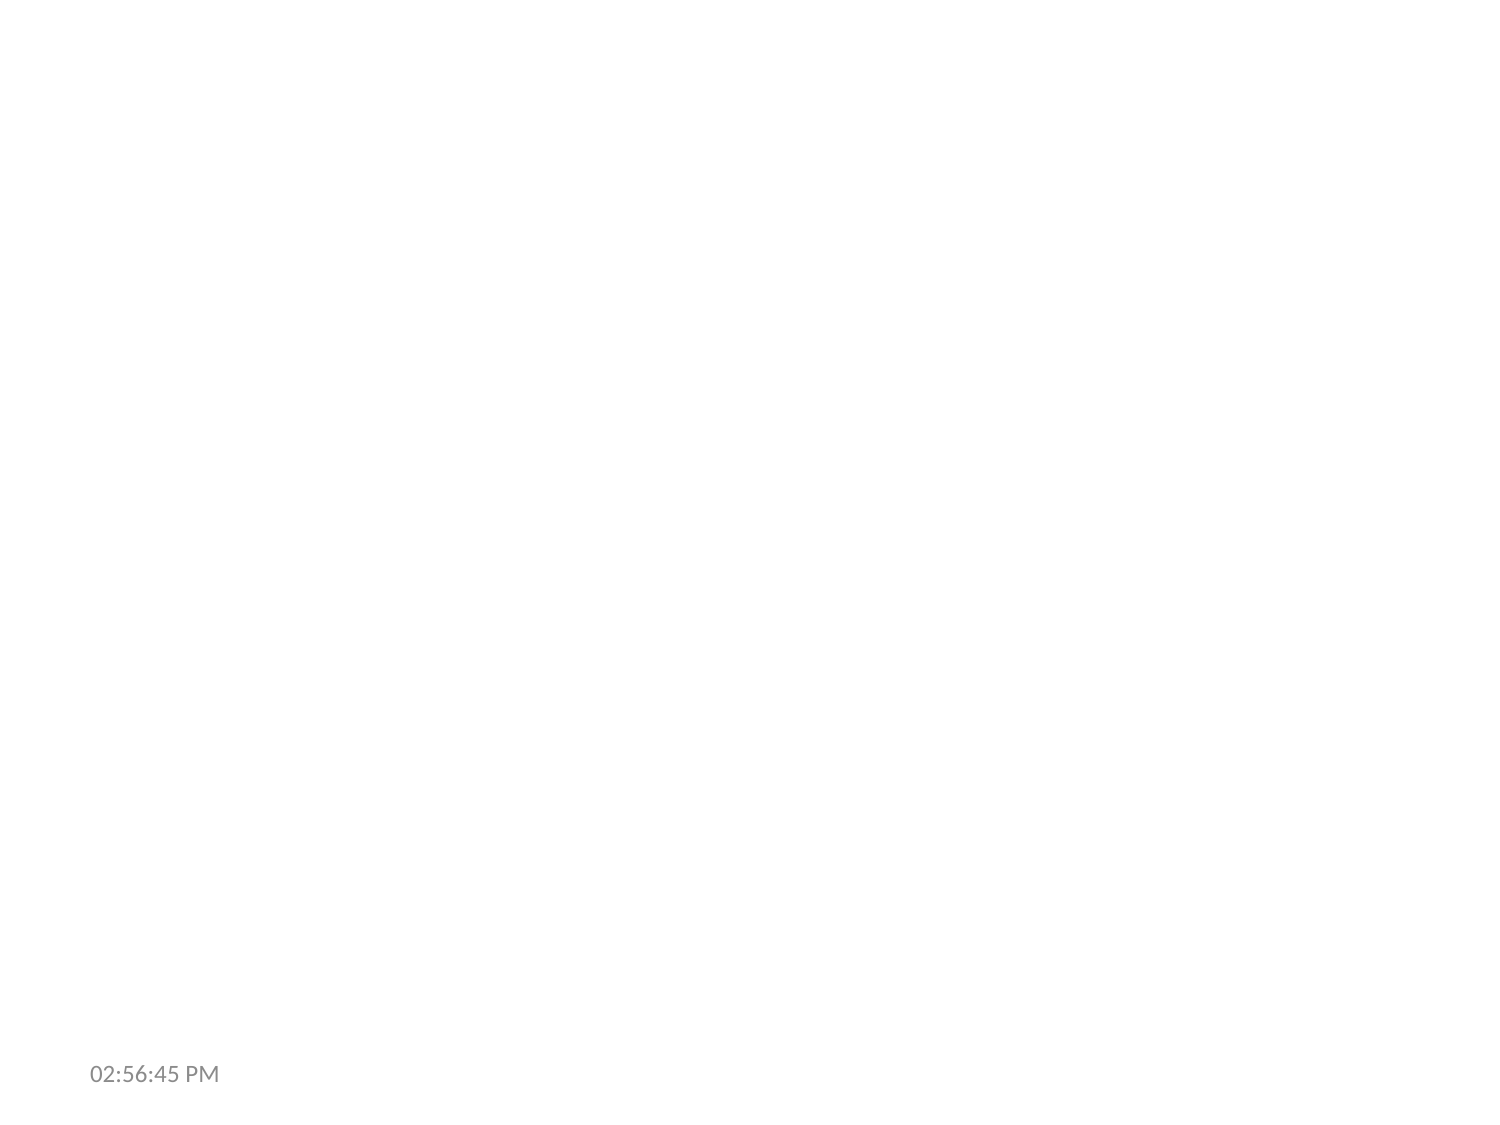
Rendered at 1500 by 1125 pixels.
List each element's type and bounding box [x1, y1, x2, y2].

slide_number [75, 1042, 425, 1103]
